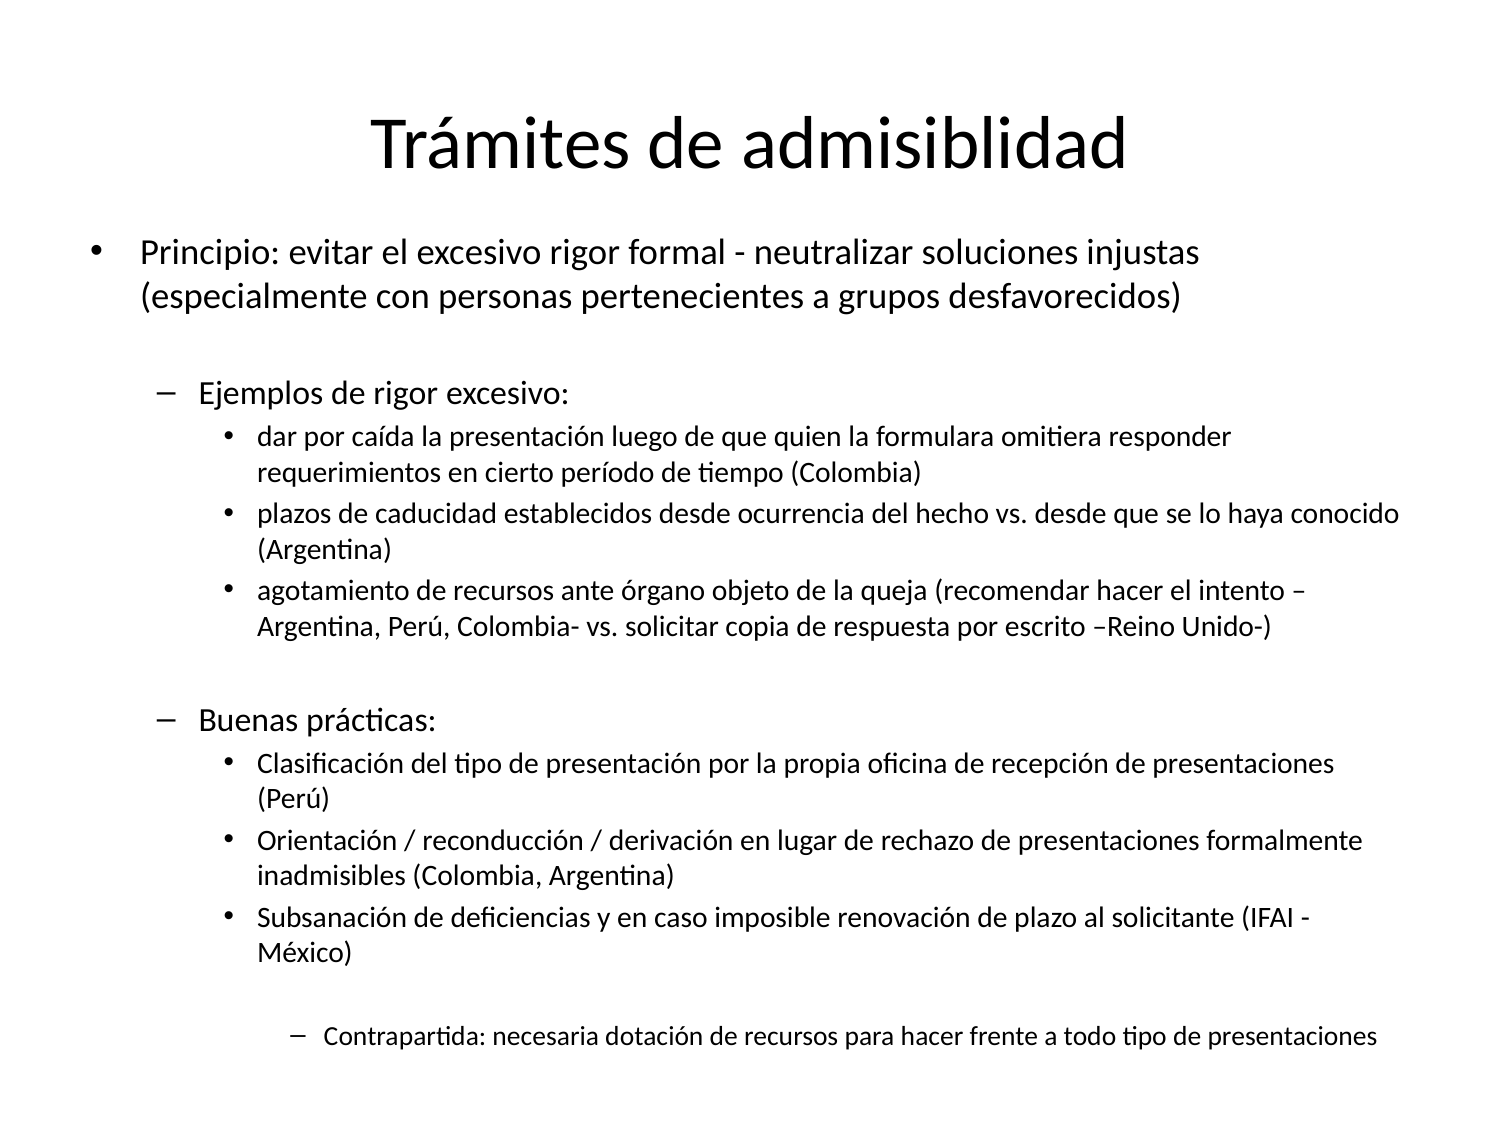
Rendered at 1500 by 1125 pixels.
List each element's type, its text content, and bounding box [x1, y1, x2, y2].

title Trámites de admisiblidad [75, 45, 1425, 219]
list Principio: evitar el excesivo rigor formal - neutralizar soluciones injustas (especialmente con personas pertenecientes a grupos desfavorecidos) Ejemplos de rigor excesivo: dar por caída la presentación luego de que quien la formulara omitiera responder requerimientos en cierto período de tiempo (Colombia) plazos de caducidad establecidos desde ocurrencia del hecho vs. desde que se lo haya conocido (Argentina) agotamiento de recursos ante órgano objeto de la queja (recomendar hacer el intento –Argentina, Perú, Colombia- vs. solicitar copia de respuesta por escrito –Reino Unido-) Buenas prácticas: Clasificación del tipo de presentación por la propia oficina de recepción de presentaciones (Perú) Orientación / reconducción / derivación en lugar de rechazo de presentaciones formalmente inadmisibles (Colombia, Argentina) Subsanación de deficiencias y en caso imposible renovación de plazo al solicitante (IFAI - México) Contrapartida: necesaria dotación de recursos para hacer frente a todo tipo de presentaciones [75, 219, 1425, 1059]
